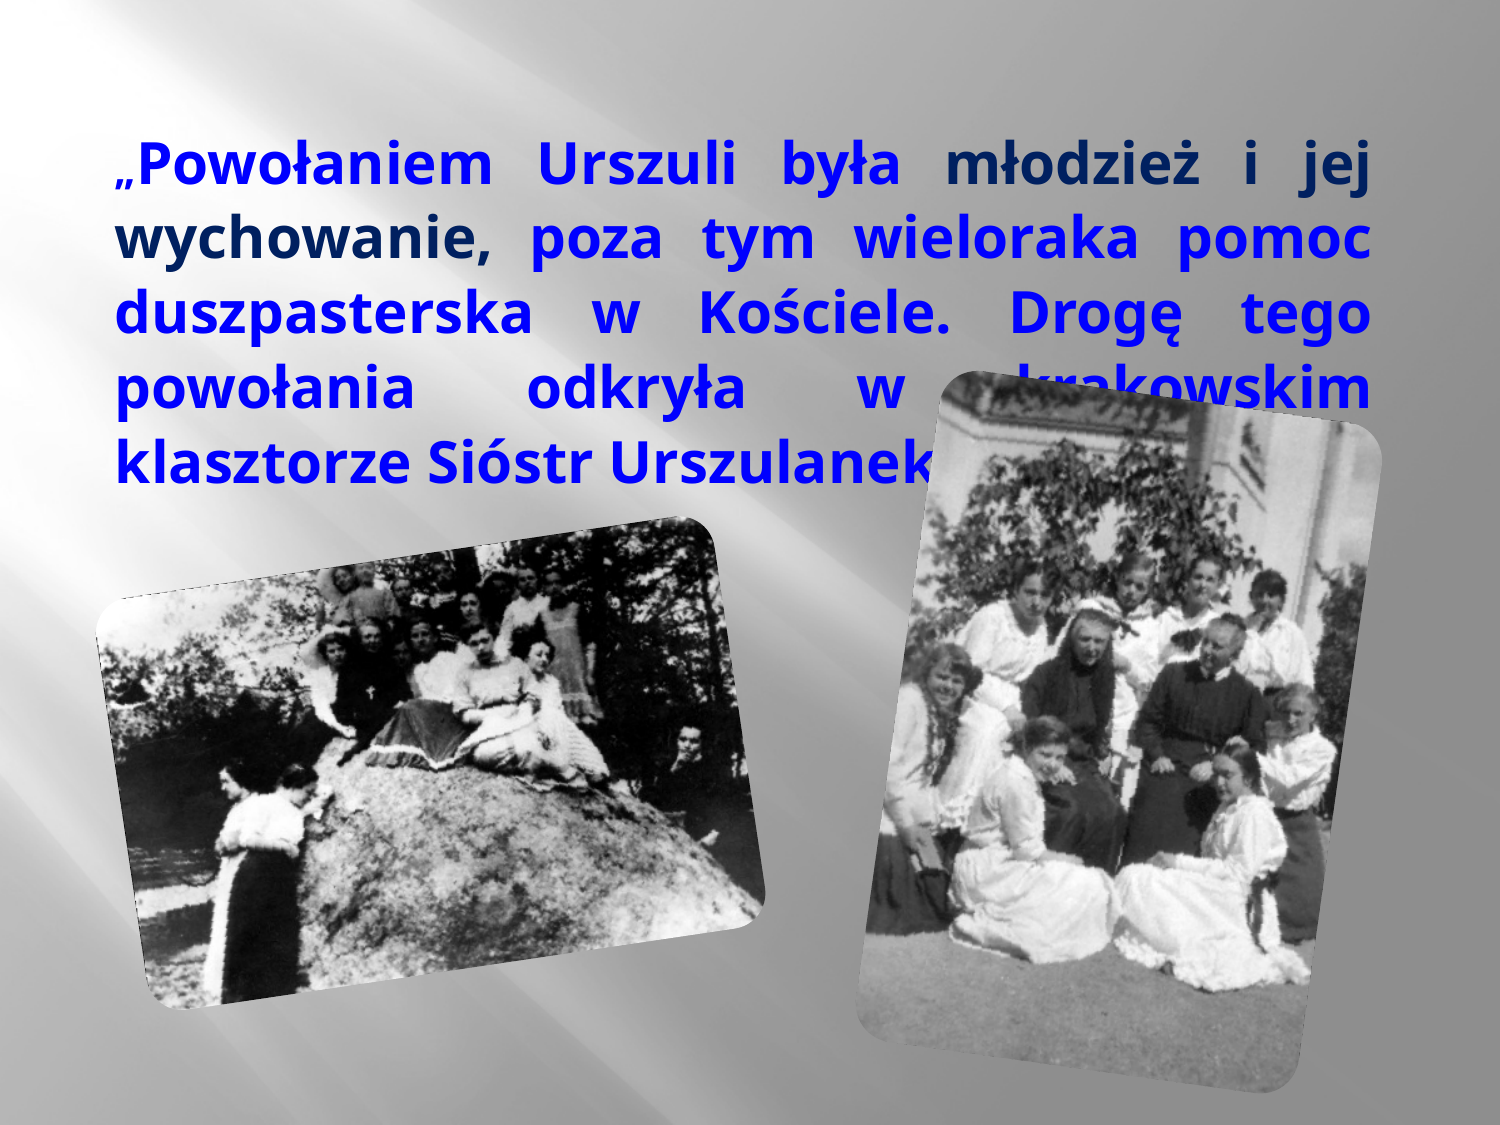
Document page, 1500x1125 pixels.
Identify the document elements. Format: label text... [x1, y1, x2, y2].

picture [96, 516, 766, 1010]
text_box „Powołaniem Urszuli była młodzież i jej wychowanie, poza tym wieloraka pomoc duszpasterska w Kościele. Drogę tego powołania odkryła w krakowskim klasztorze Sióstr Urszulanek.” – Jan Paweł II [100, 113, 1388, 573]
picture [855, 370, 1383, 1094]
